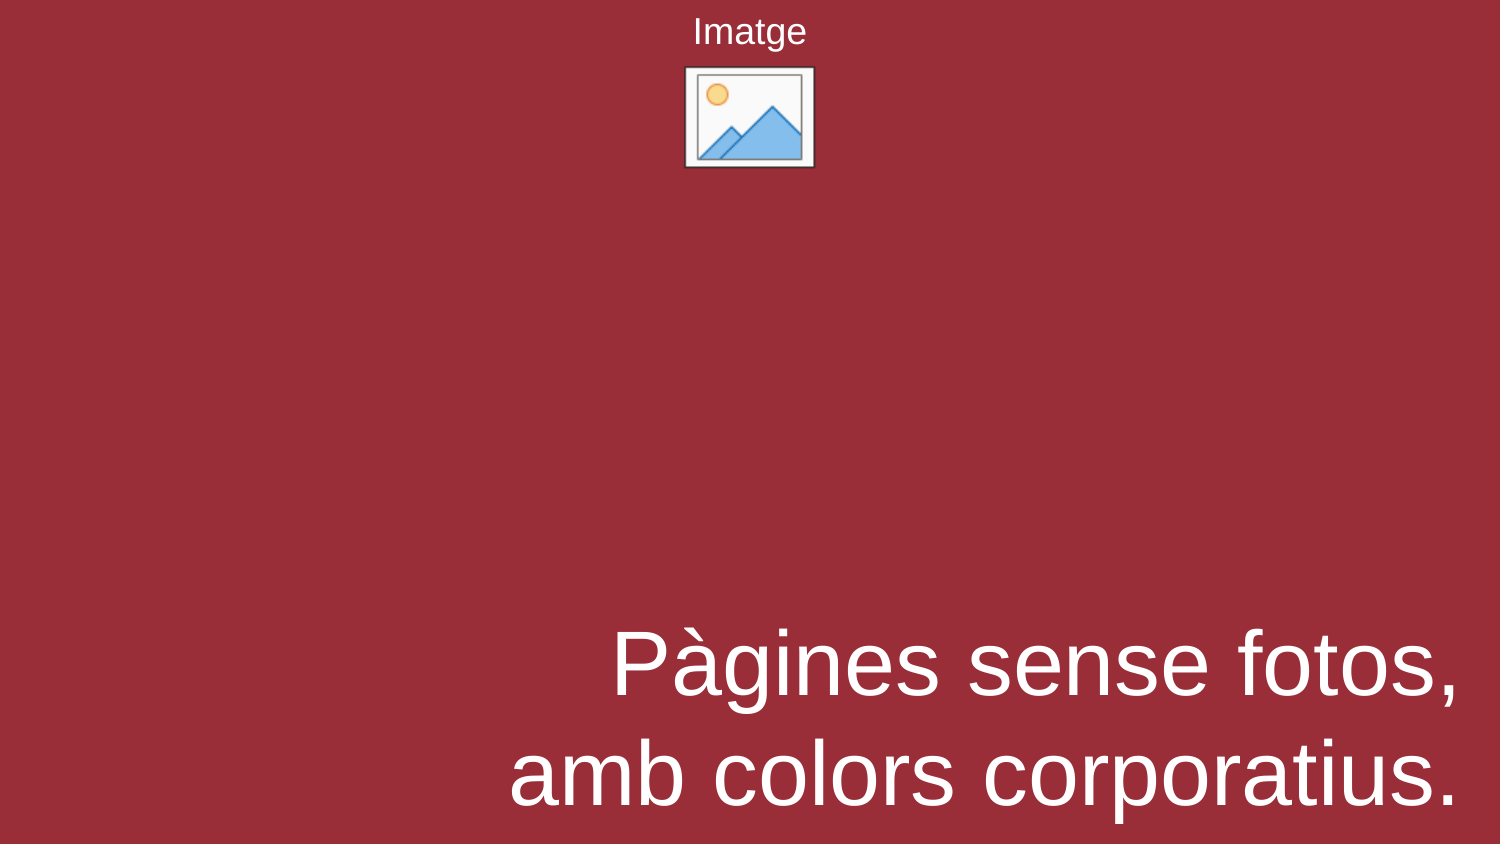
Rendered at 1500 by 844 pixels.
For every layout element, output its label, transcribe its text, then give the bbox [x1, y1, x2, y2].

picture [0, 0, 1500, 236]
list Pàgines sense fotos, amb colors corporatius. [476, 325, 1478, 832]
